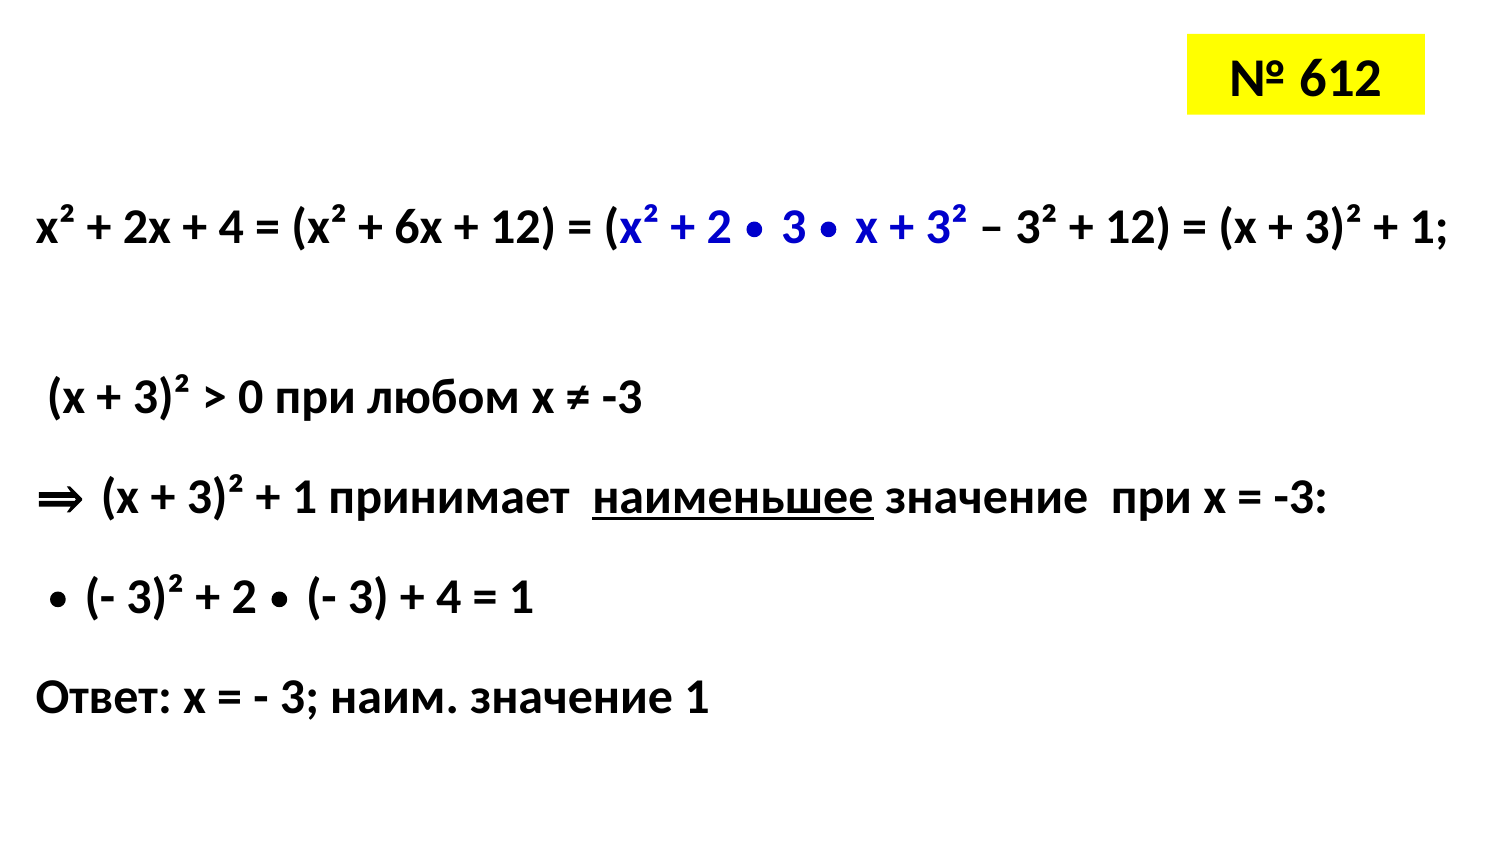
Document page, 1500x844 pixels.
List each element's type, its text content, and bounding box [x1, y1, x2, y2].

title № 612 [1187, 33, 1425, 115]
